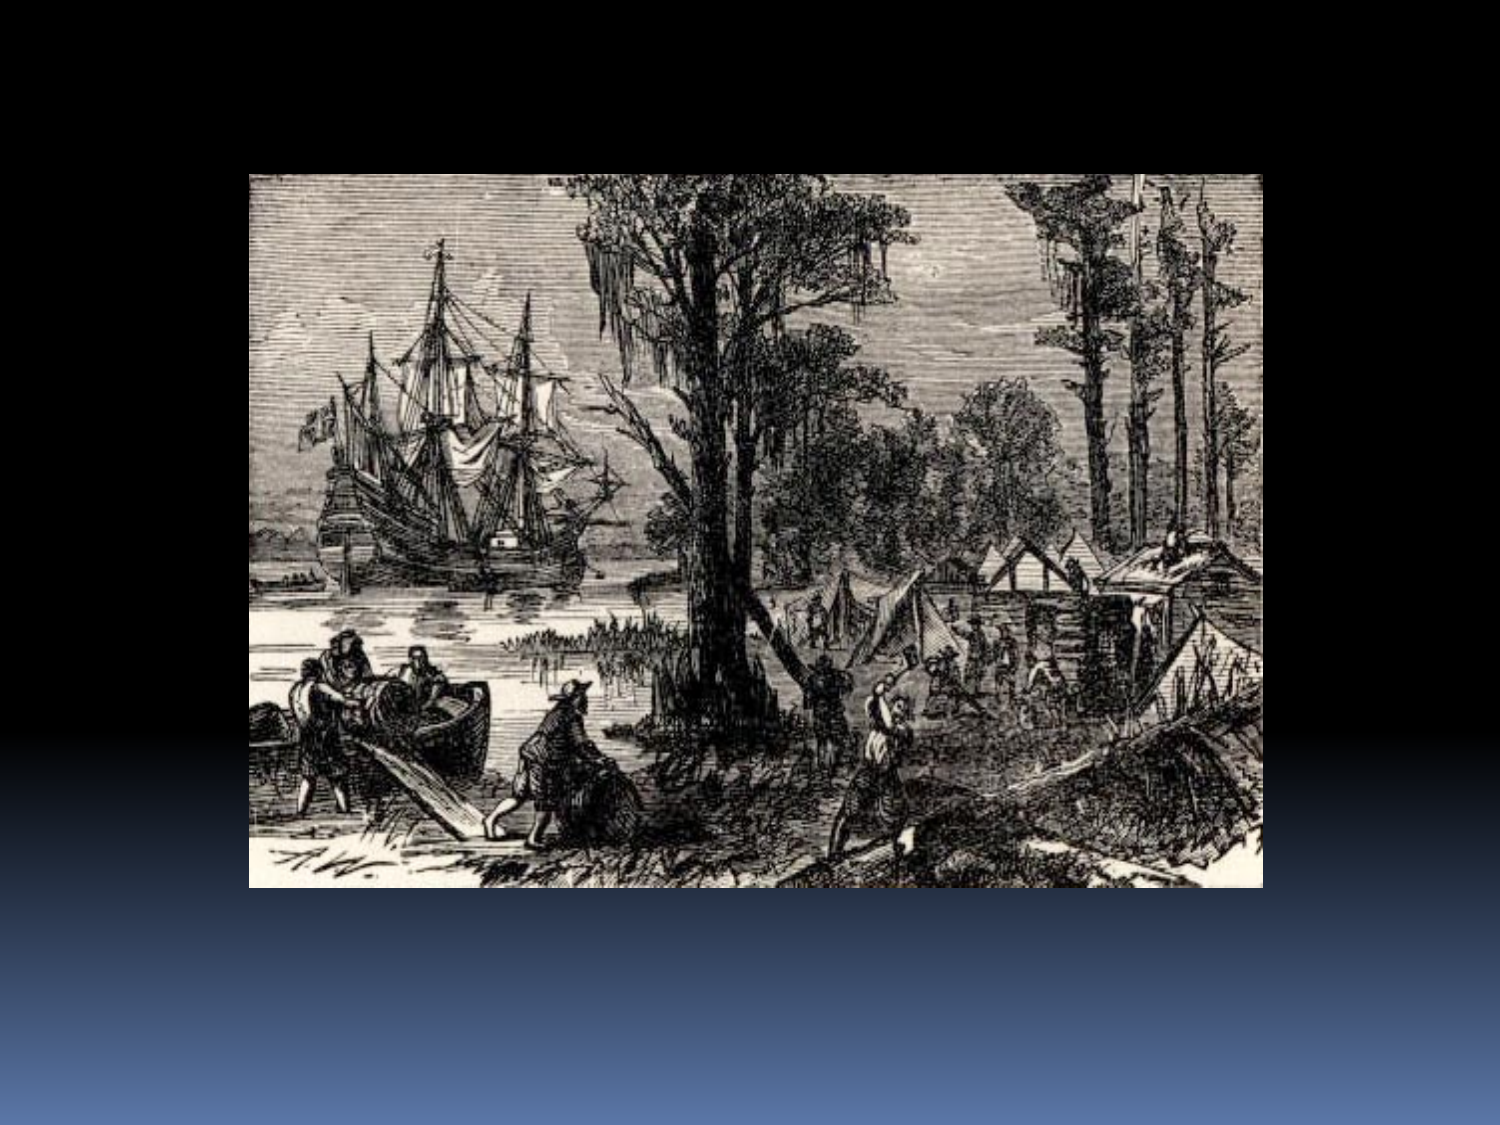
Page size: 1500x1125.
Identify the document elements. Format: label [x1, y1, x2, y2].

picture [249, 174, 1263, 888]
